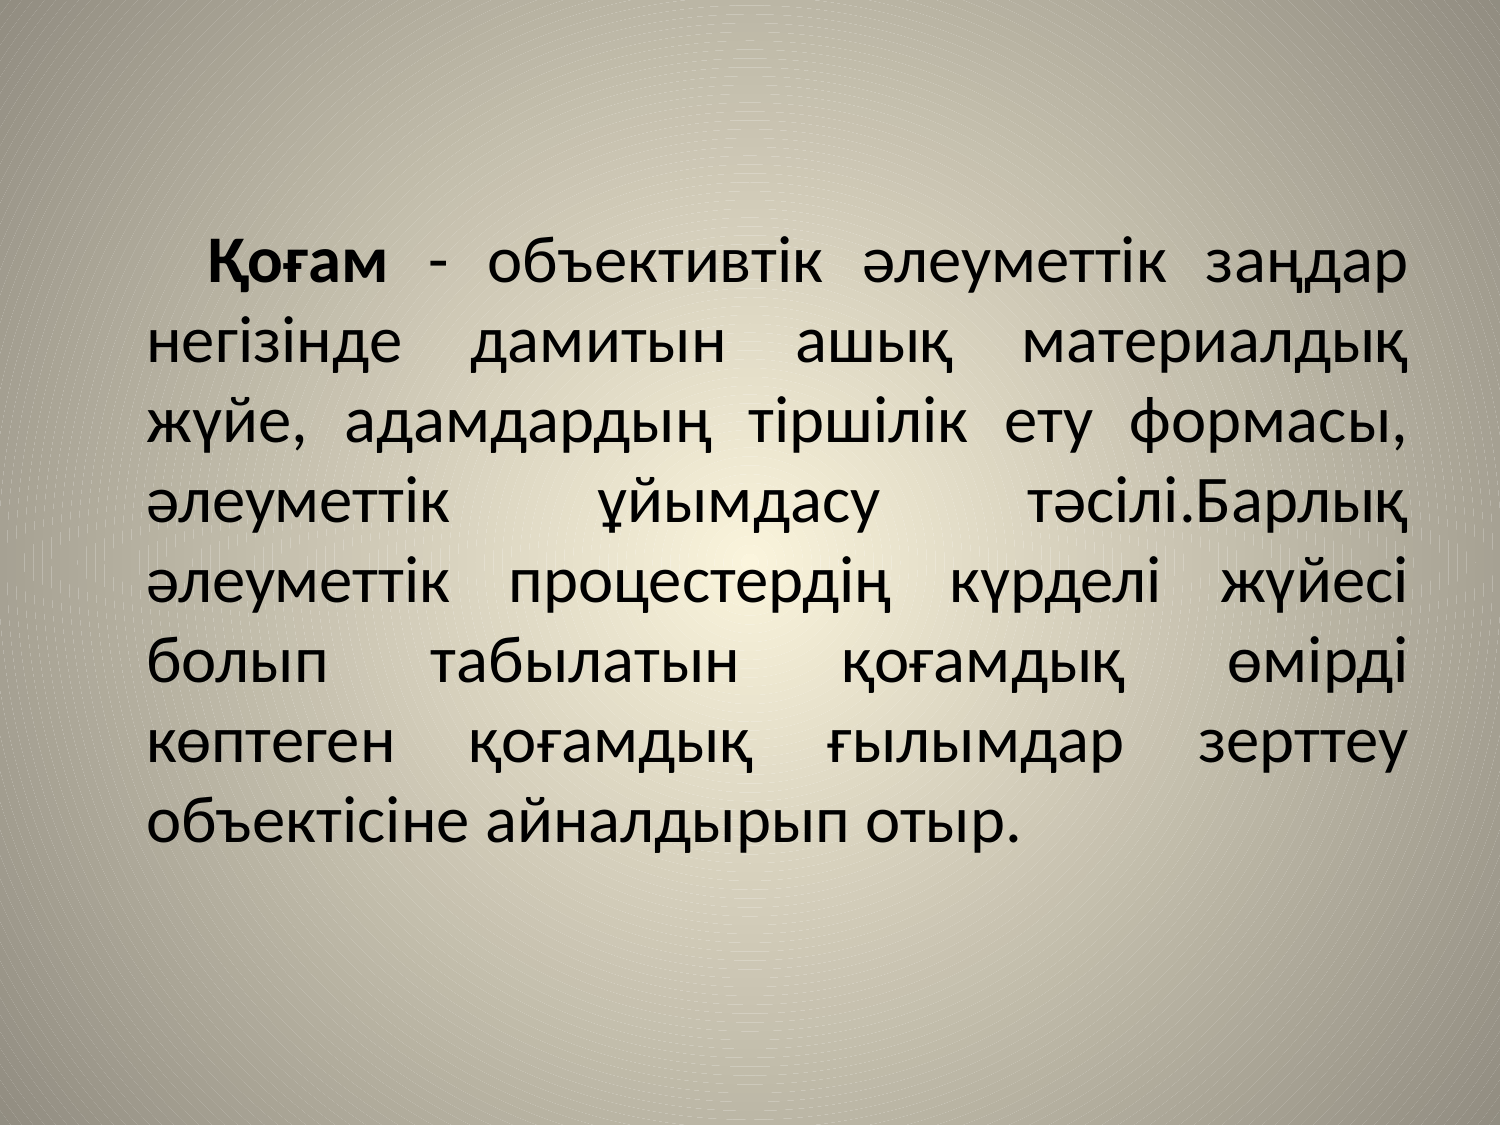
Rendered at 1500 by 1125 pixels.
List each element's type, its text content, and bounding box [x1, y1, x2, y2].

list Қоғам - объективтік әлеуметтік заңдар негізінде дамитын ашық материалдық жүйе, адамдардың тіршілік ету формасы, әлеуметтік ұйымдасу тәсілі.Барлық әлеуметтік процестердің күрделі жүйесі болып табылатын қоғамдық өмірді көптеген қоғамдық ғылымдар зерттеу объектісіне айналдырып отыр. [75, 208, 1425, 1005]
